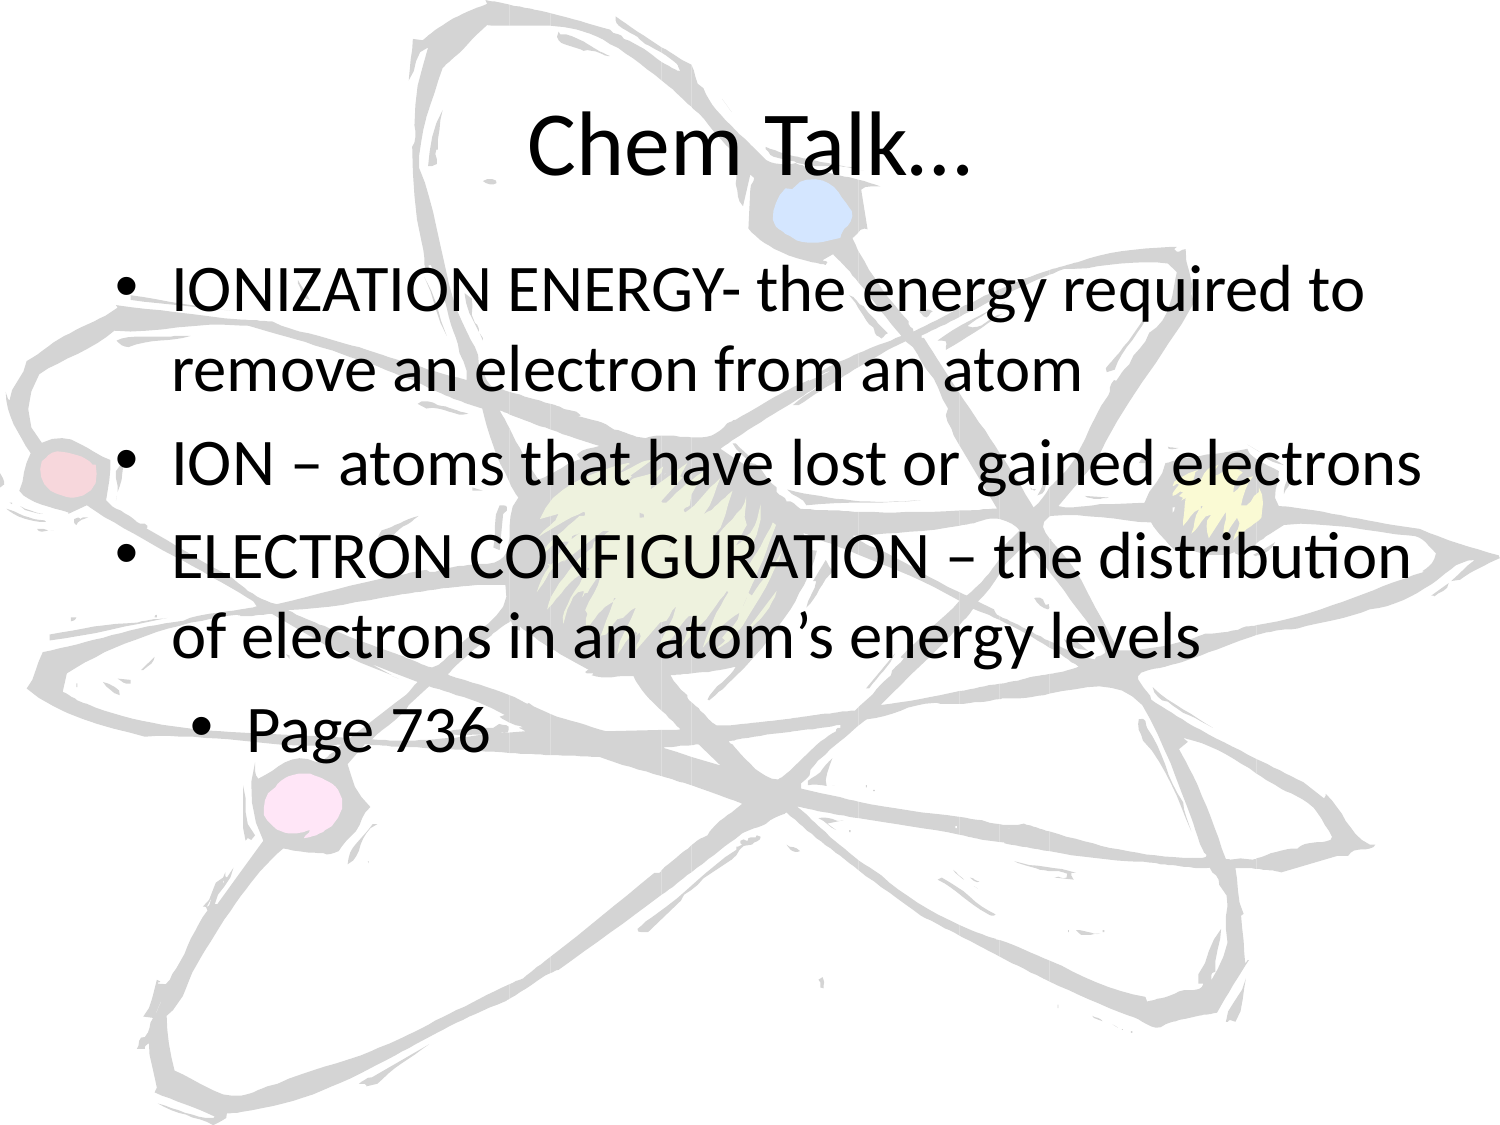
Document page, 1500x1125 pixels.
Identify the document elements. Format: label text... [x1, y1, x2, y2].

title Chem Talk… [75, 45, 1425, 212]
text_box IONIZATION ENERGY- the energy required to remove an electron from an atom ION – atoms that have lost or gained electrons ELECTRON CONFIGURATION – the distribution of electrons in an atom’s energy levels Page 736 [99, 237, 1450, 1100]
list [75, 212, 1425, 1075]
